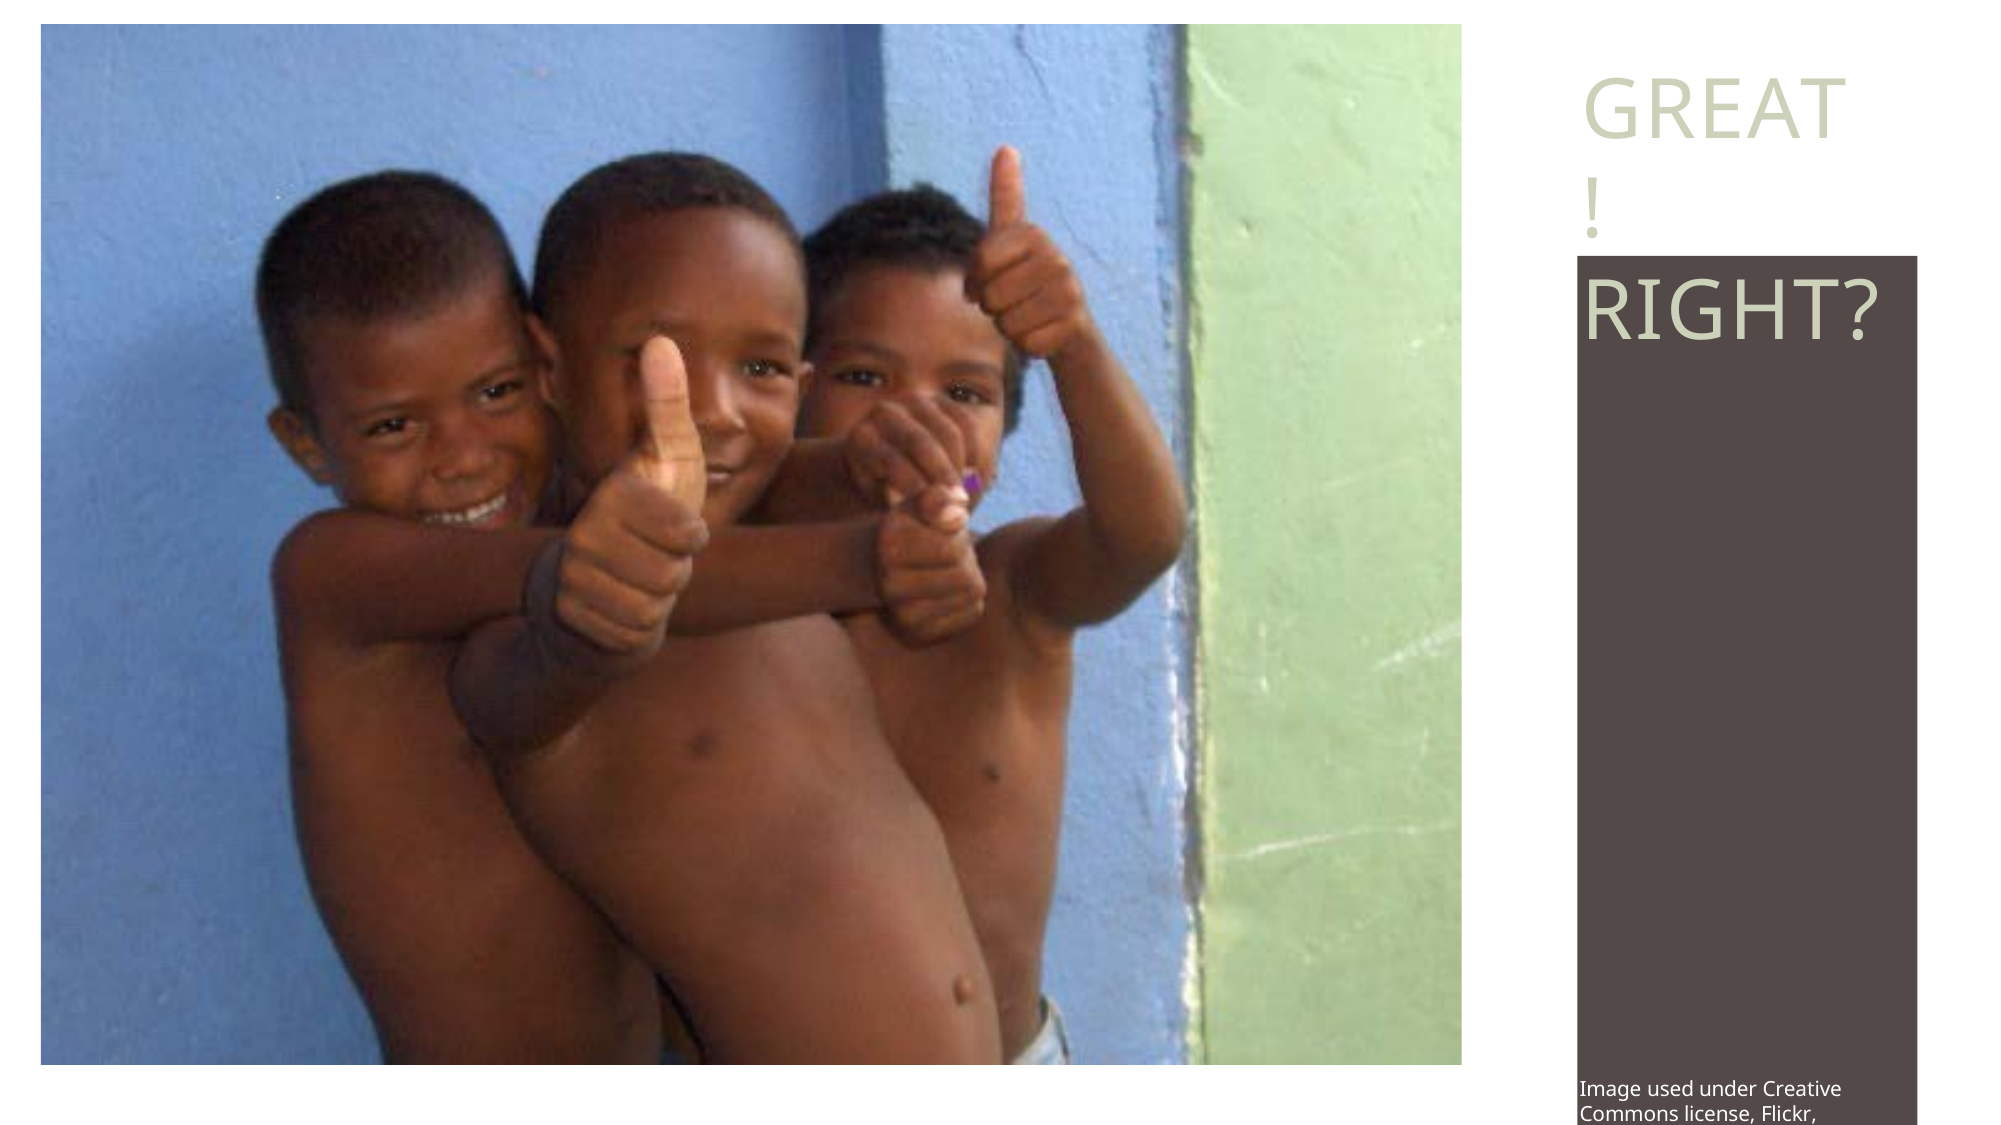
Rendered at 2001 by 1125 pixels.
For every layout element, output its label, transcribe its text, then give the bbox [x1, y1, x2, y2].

text_box GREAT! [1579, 55, 1860, 255]
picture [40, 24, 1462, 1065]
text_box RIGHT? Image used under Creative Commons license, Flickr, MomentCaptured1 [1577, 255, 1918, 1125]
